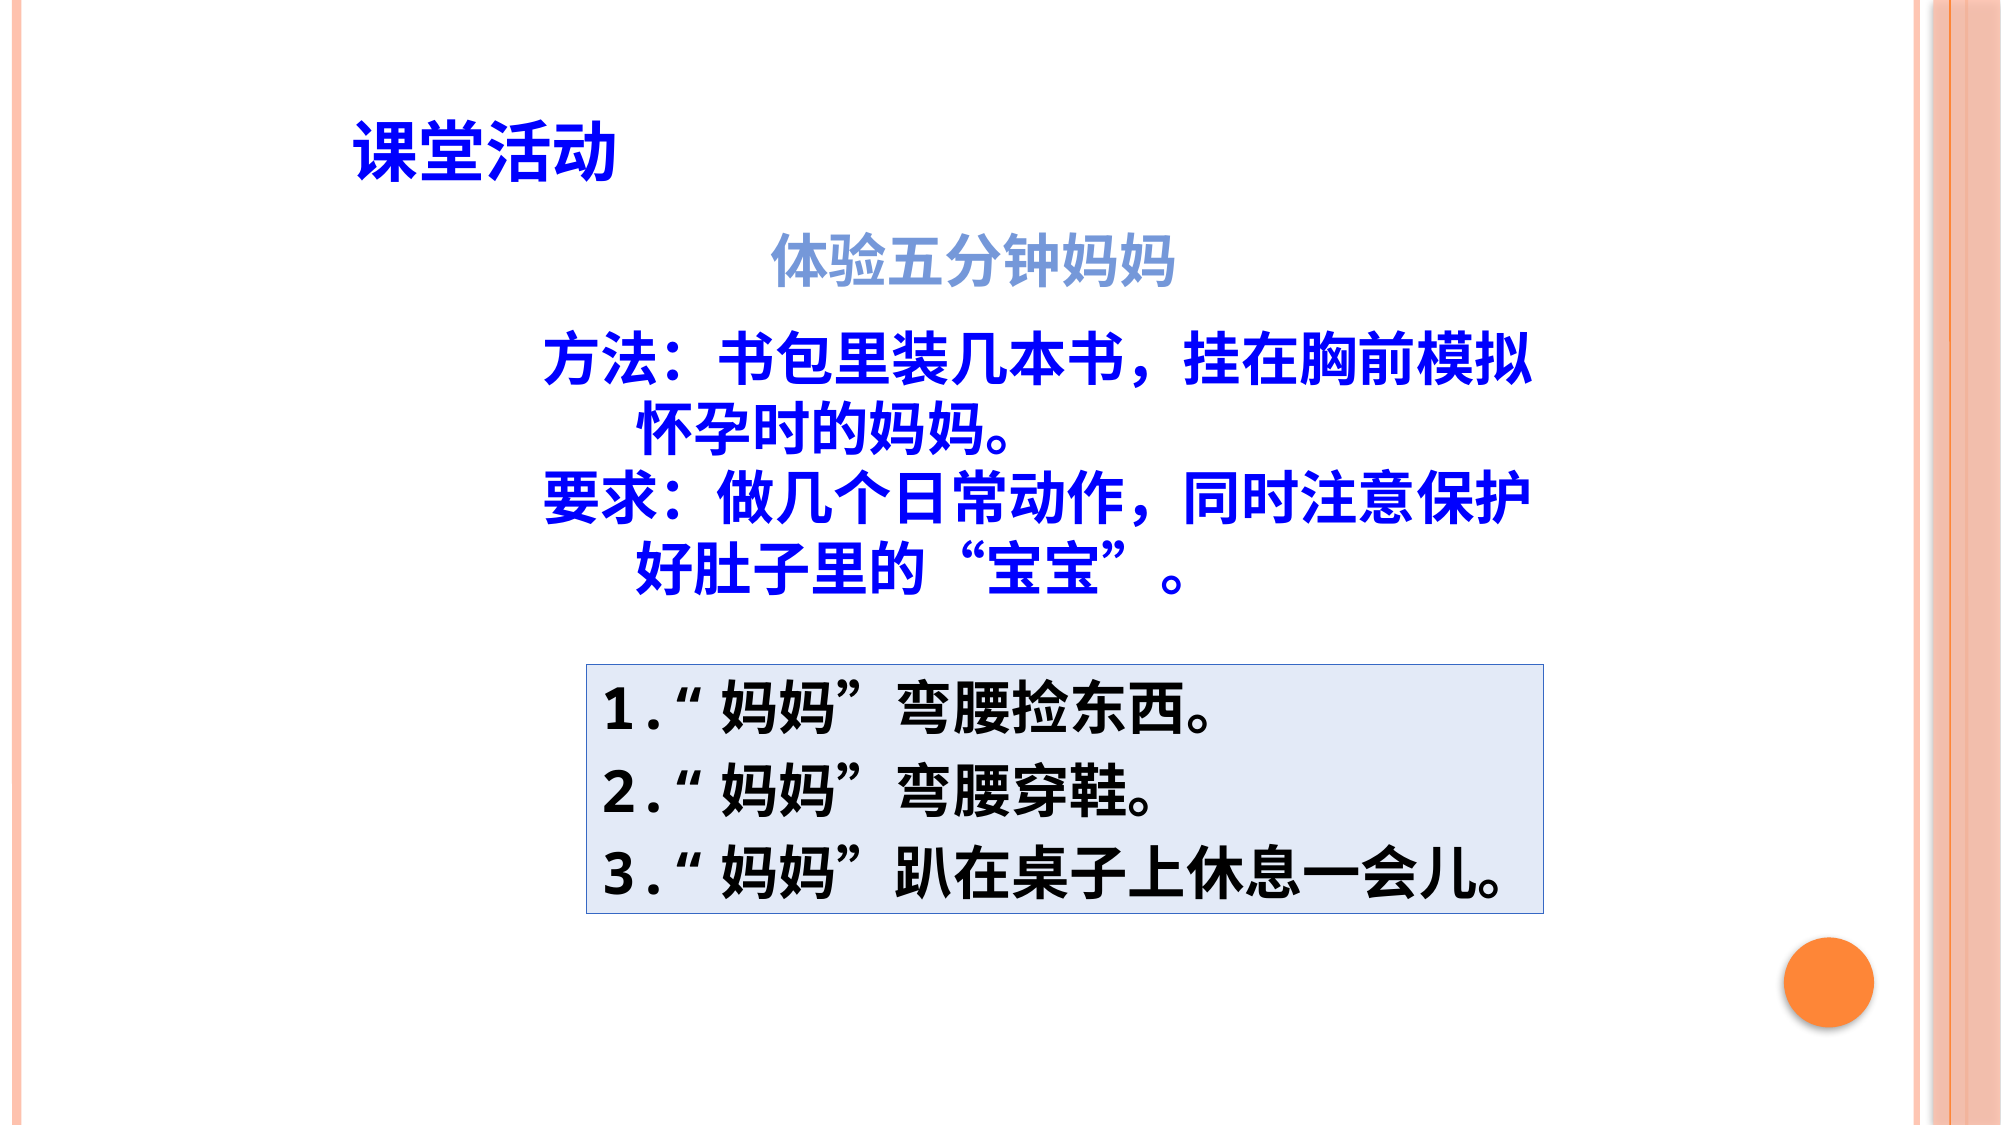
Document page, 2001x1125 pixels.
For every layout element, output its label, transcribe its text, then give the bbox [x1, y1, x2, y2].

text_box 体验五分钟妈妈 [755, 216, 1193, 302]
text_box 方法：书包里装几本书，挂在胸前模拟 怀孕时的妈妈。 要求：做几个日常动作，同时注意保护 好肚子里的“宝宝”。 [527, 314, 1603, 609]
text_box 1.“妈妈”弯腰捡东西。 2.“妈妈”弯腰穿鞋。 3.“妈妈”趴在桌子上休息一会儿。 [586, 664, 1544, 914]
text_box 课堂活动 [336, 102, 634, 197]
